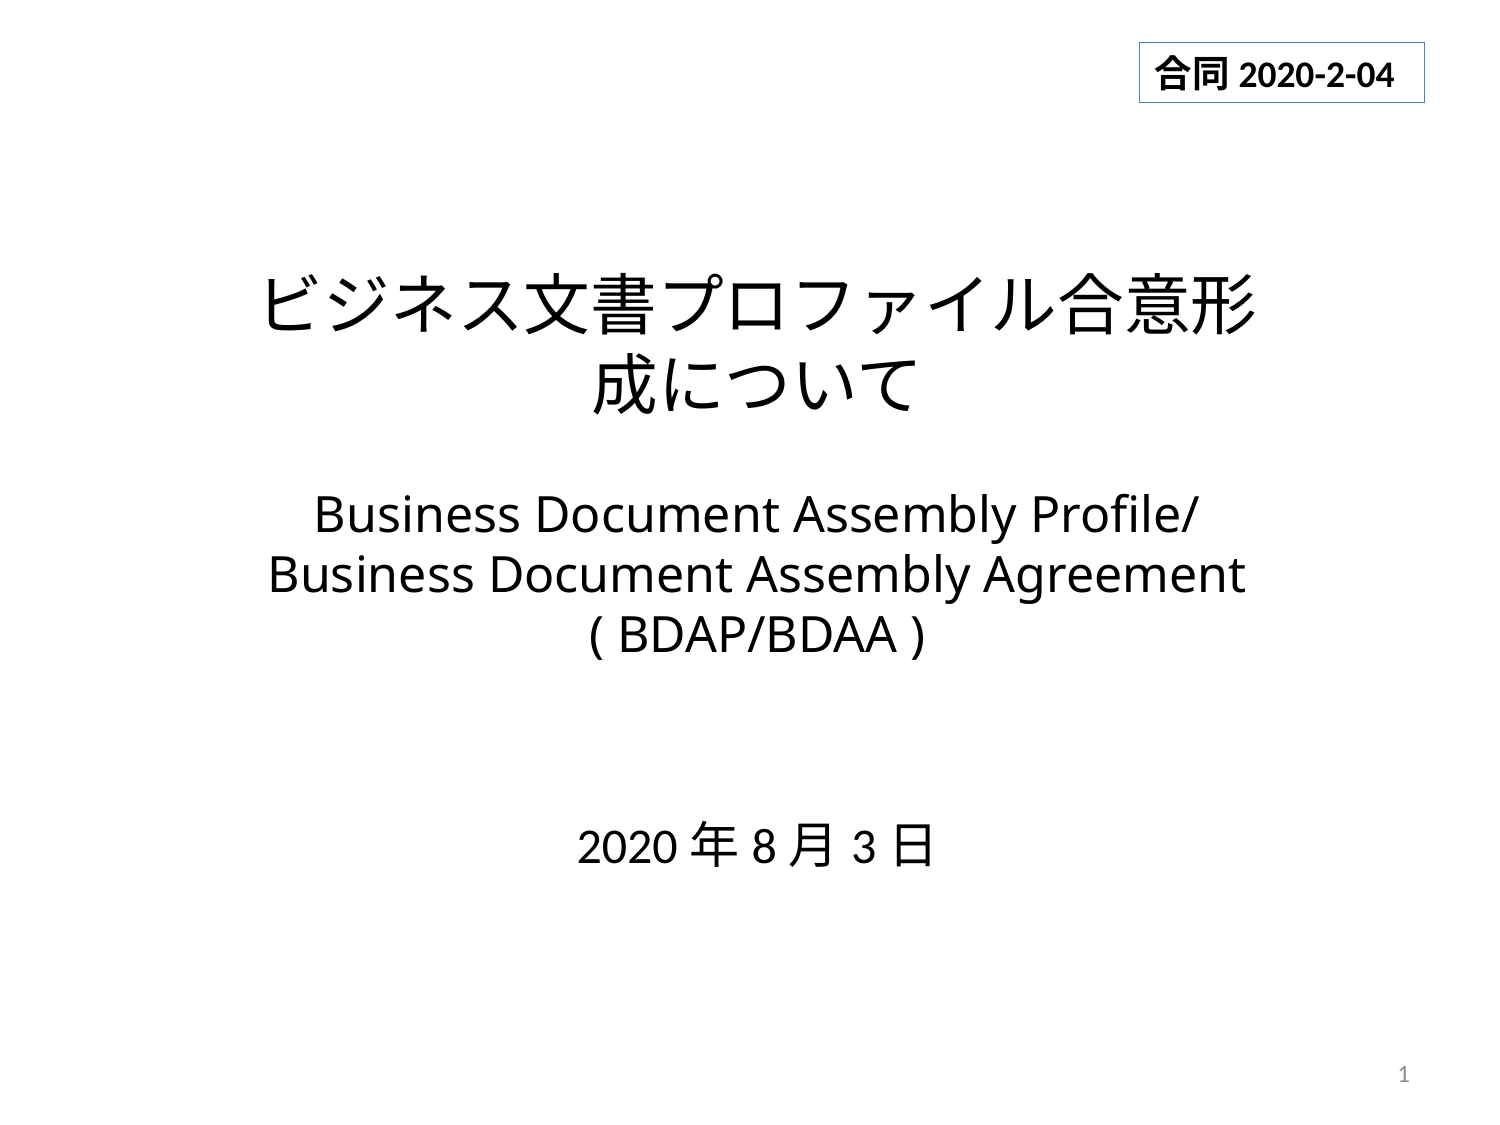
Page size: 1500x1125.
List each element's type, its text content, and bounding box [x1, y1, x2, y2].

text_box ビジネス文書プロファイル合意形成について Business Document Assembly Profile/ Business Document Assembly Agreement ( BDAP/BDAA ) [233, 255, 1282, 670]
text_box 合同2020-2-04 [1139, 42, 1425, 103]
text_box 2020年8月3日 [314, 806, 1201, 881]
slide_number 1 [1074, 1042, 1425, 1103]
